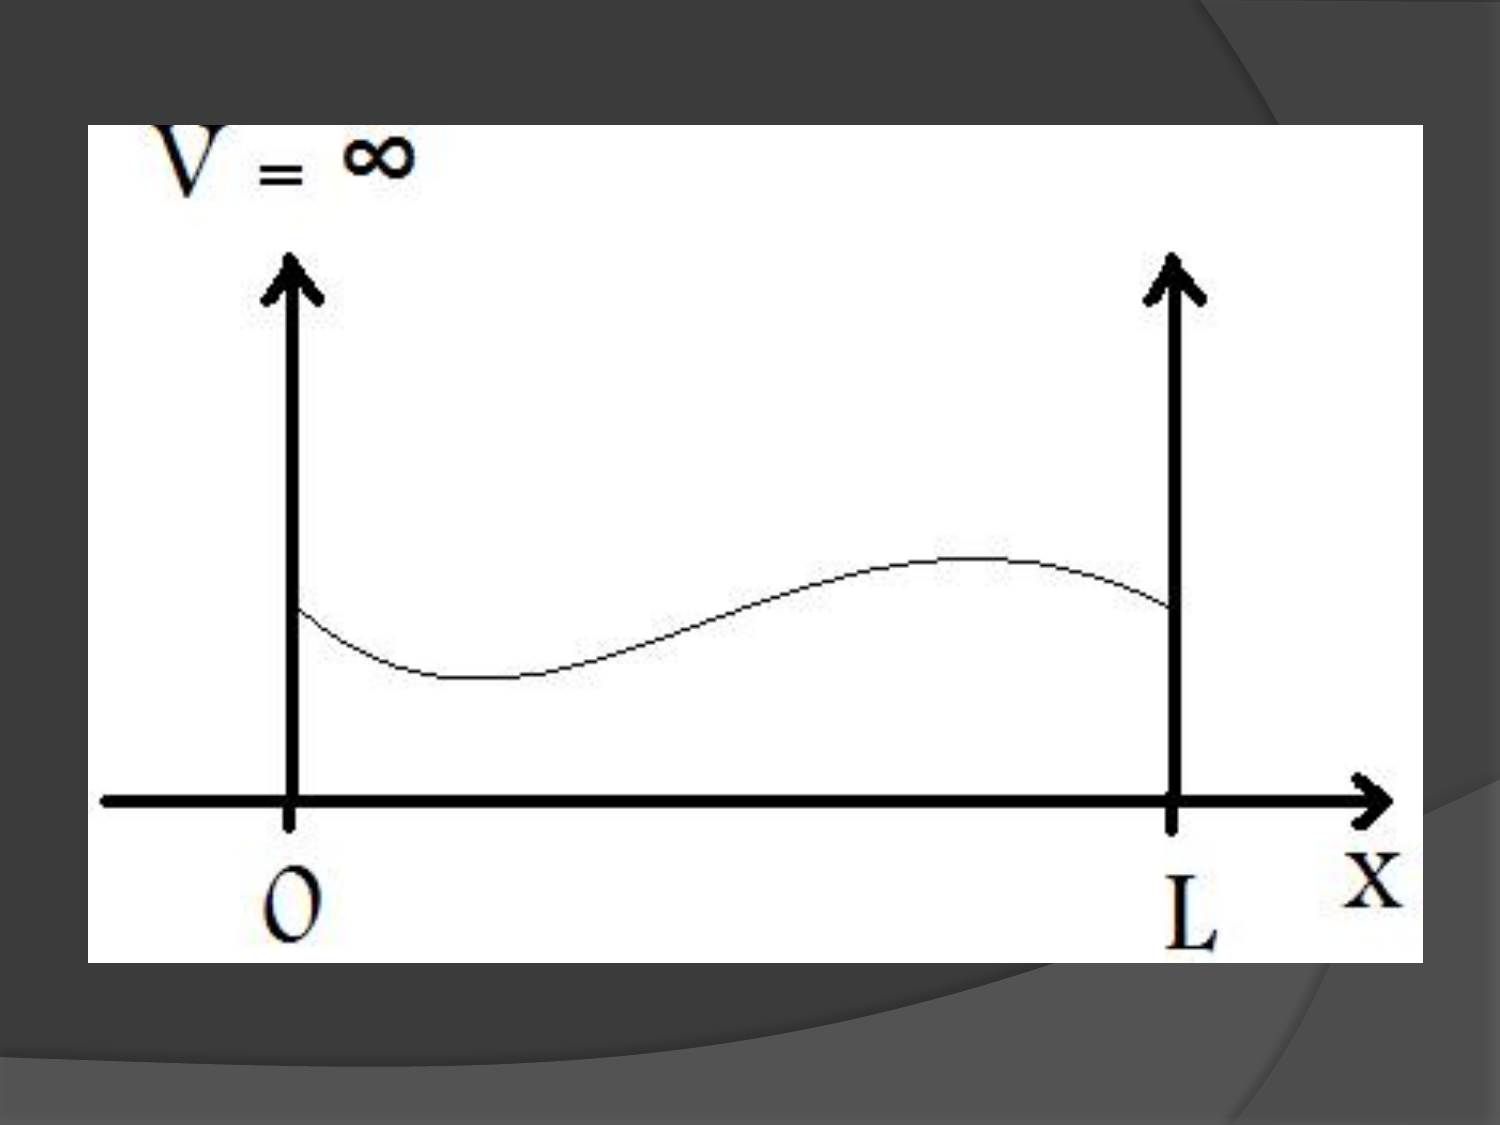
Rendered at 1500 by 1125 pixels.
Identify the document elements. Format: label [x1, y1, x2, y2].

list [88, 125, 1424, 963]
